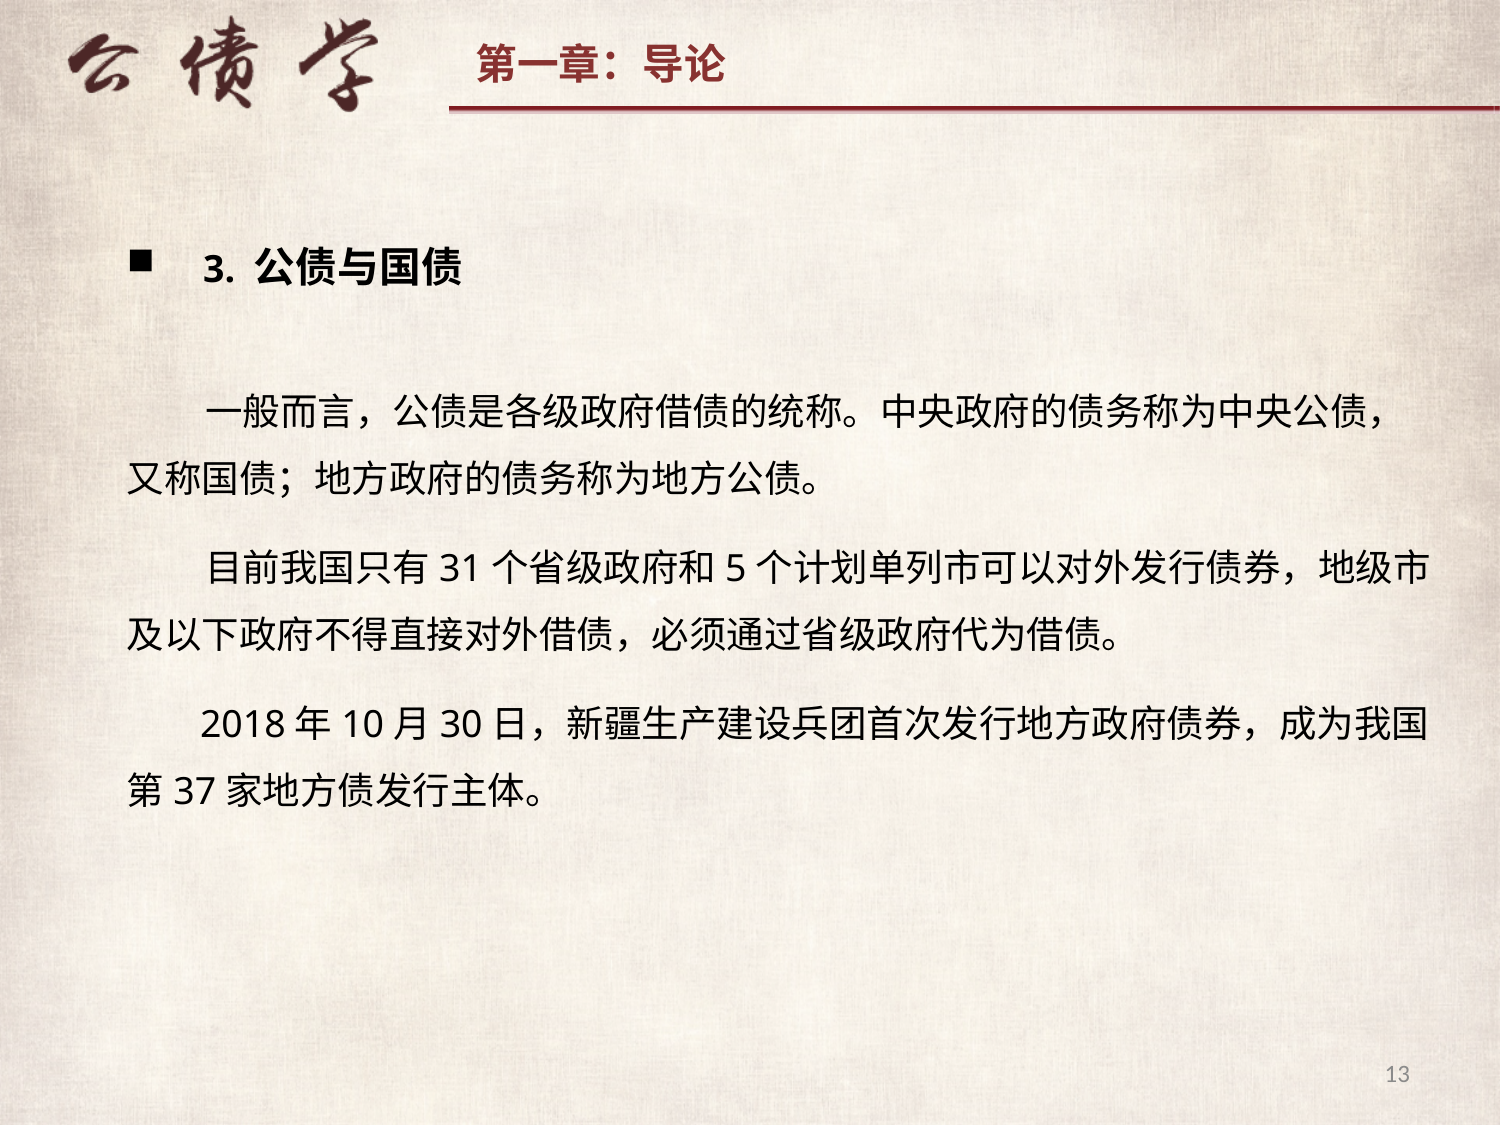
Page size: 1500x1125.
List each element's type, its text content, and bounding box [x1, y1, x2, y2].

text_box 3. 公债与国债 一般而言，公债是各级政府借债的统称。中央政府的债务称为中央公债，又称国债；地方政府的债务称为地方公债。 目前我国只有31个省级政府和5个计划单列市可以对外发行债券，地级市及以下政府不得直接对外借债，必须通过省级政府代为借债。 2018年10月30日，新疆生产建设兵团首次发行地方政府债券，成为我国第37家地方债发行主体。 [112, 208, 1449, 820]
picture [53, 0, 396, 149]
picture [449, 106, 1500, 114]
slide_number 13 [1074, 1042, 1425, 1103]
